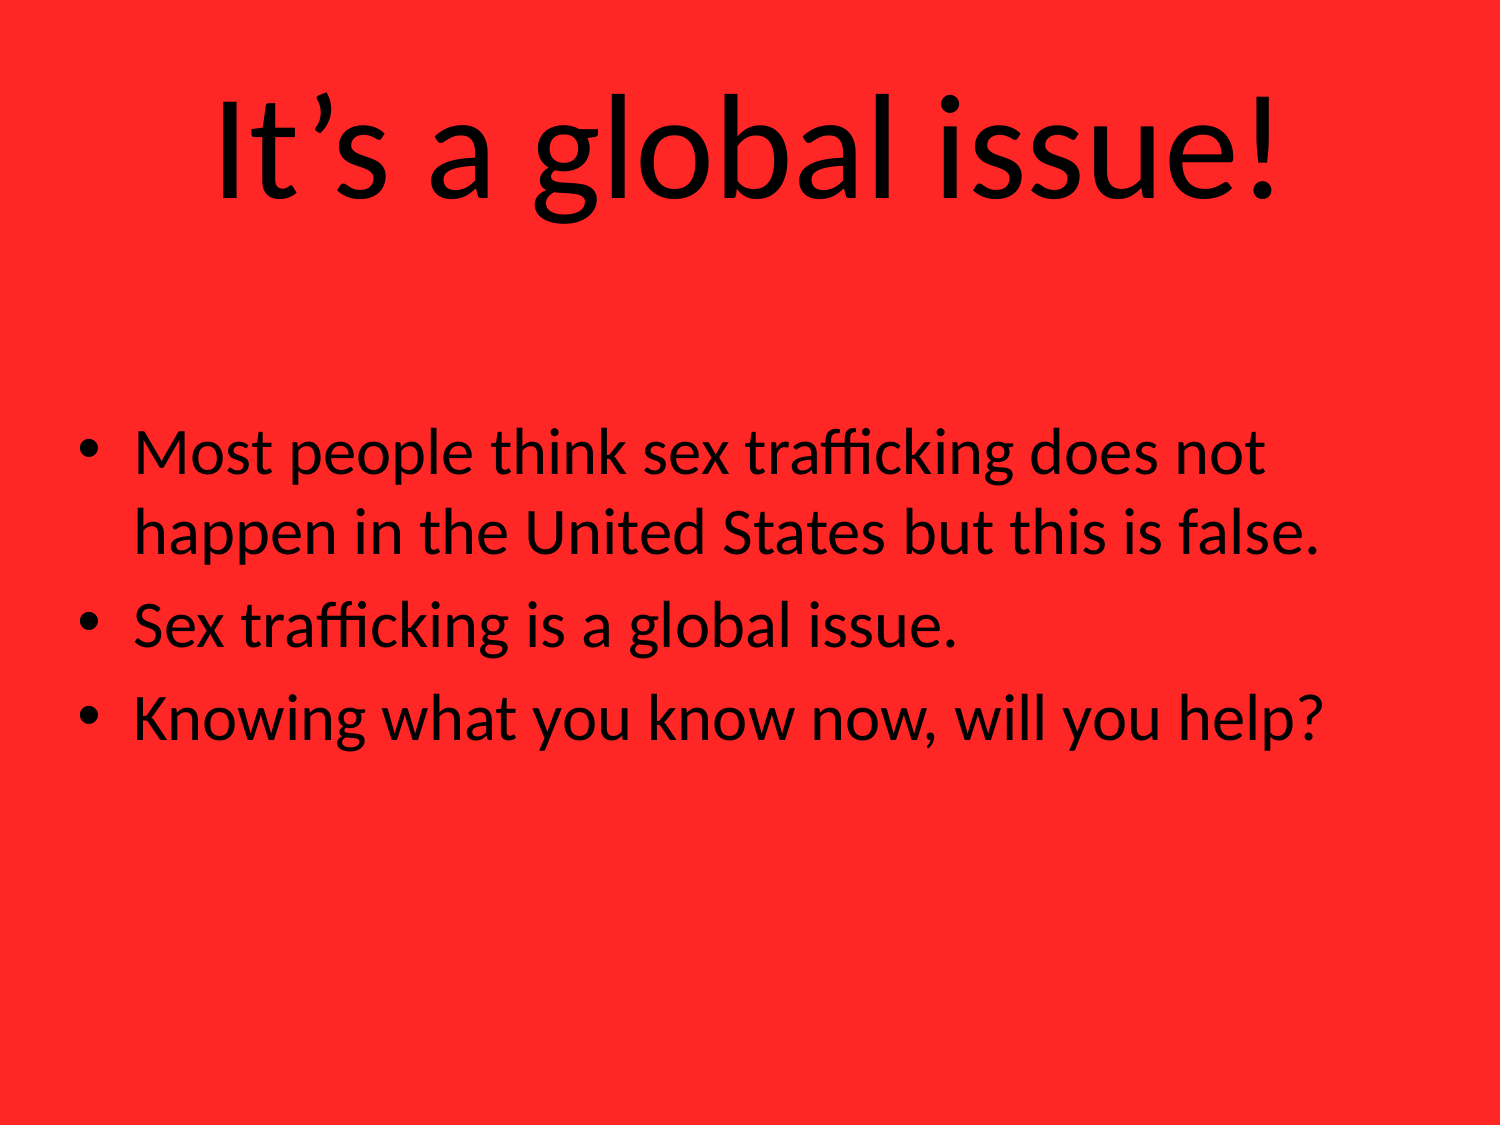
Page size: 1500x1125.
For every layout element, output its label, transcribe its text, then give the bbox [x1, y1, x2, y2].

list Most people think sex trafficking does not happen in the United States but this is false. Sex trafficking is a global issue. Knowing what you know now, will you help? [62, 399, 1413, 838]
title It’s a global issue! [75, 45, 1425, 233]
